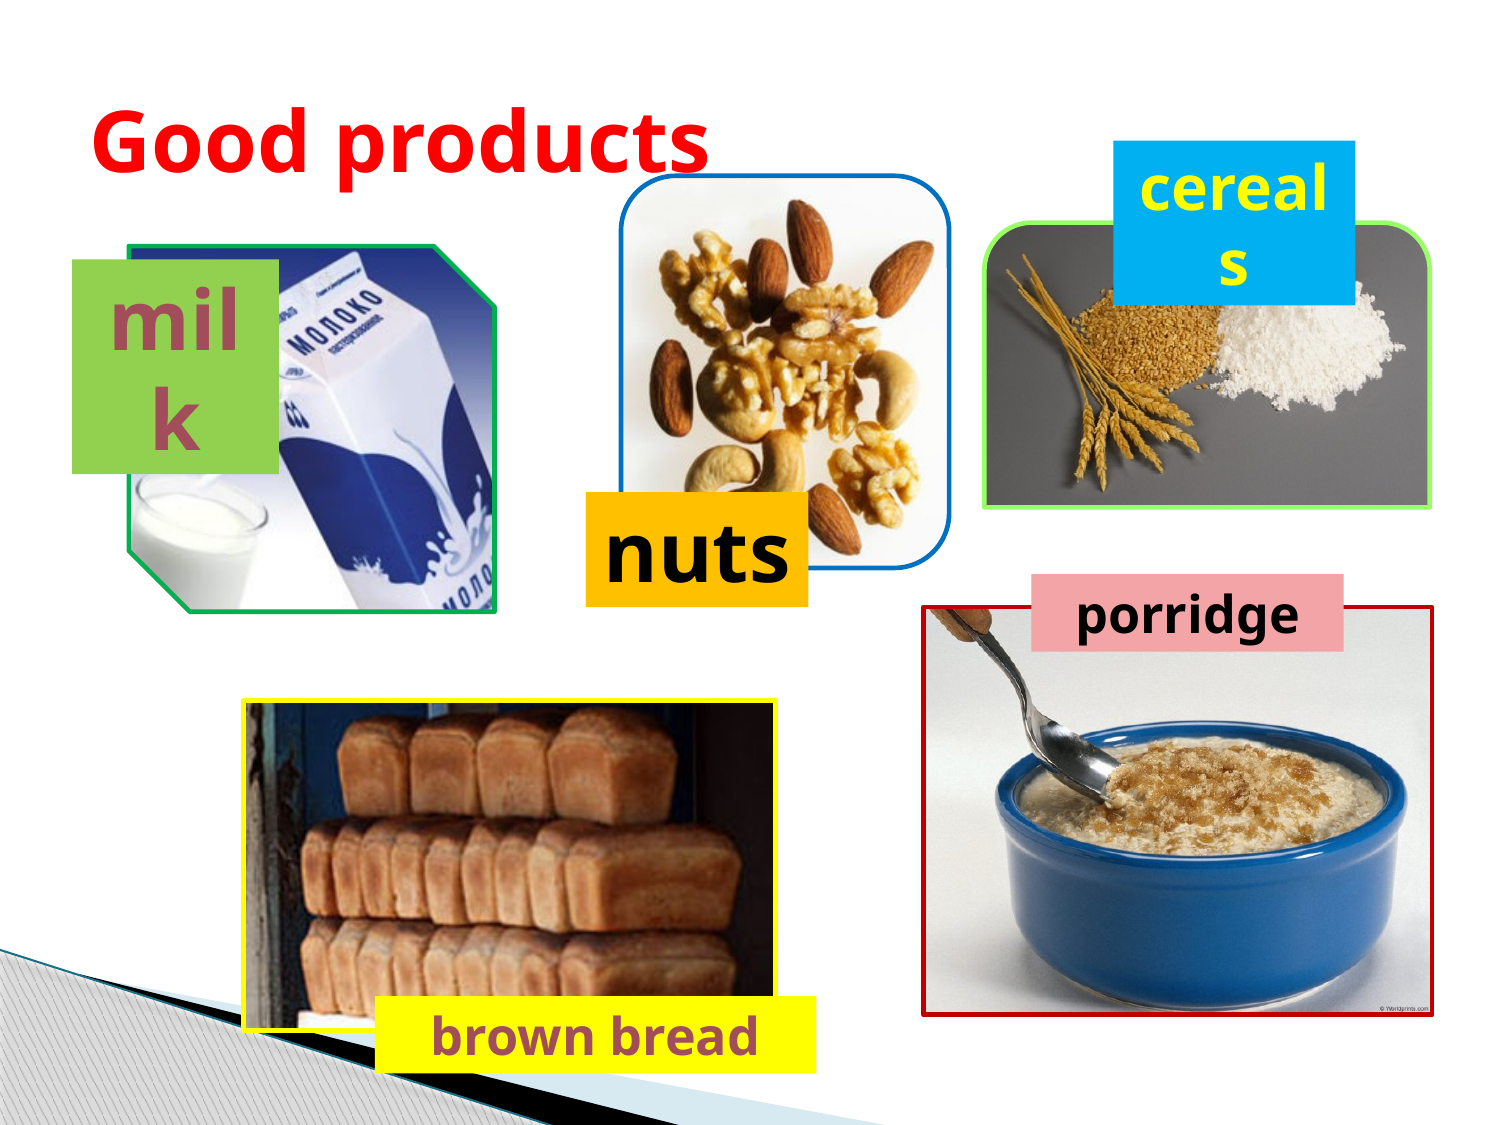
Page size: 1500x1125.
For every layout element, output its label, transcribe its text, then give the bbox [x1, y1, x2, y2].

picture [245, 702, 774, 1029]
picture [925, 609, 1430, 1013]
picture [620, 175, 950, 569]
text_box milk [71, 259, 122, 475]
picture [1221, 251, 1246, 285]
text_box nuts [585, 492, 809, 608]
title Good products [75, 45, 1425, 233]
picture [984, 222, 1430, 508]
text_box brown bread [374, 996, 817, 1074]
text_box porridge [1031, 574, 1344, 609]
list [128, 245, 495, 612]
text_box cereals [1113, 140, 1356, 222]
